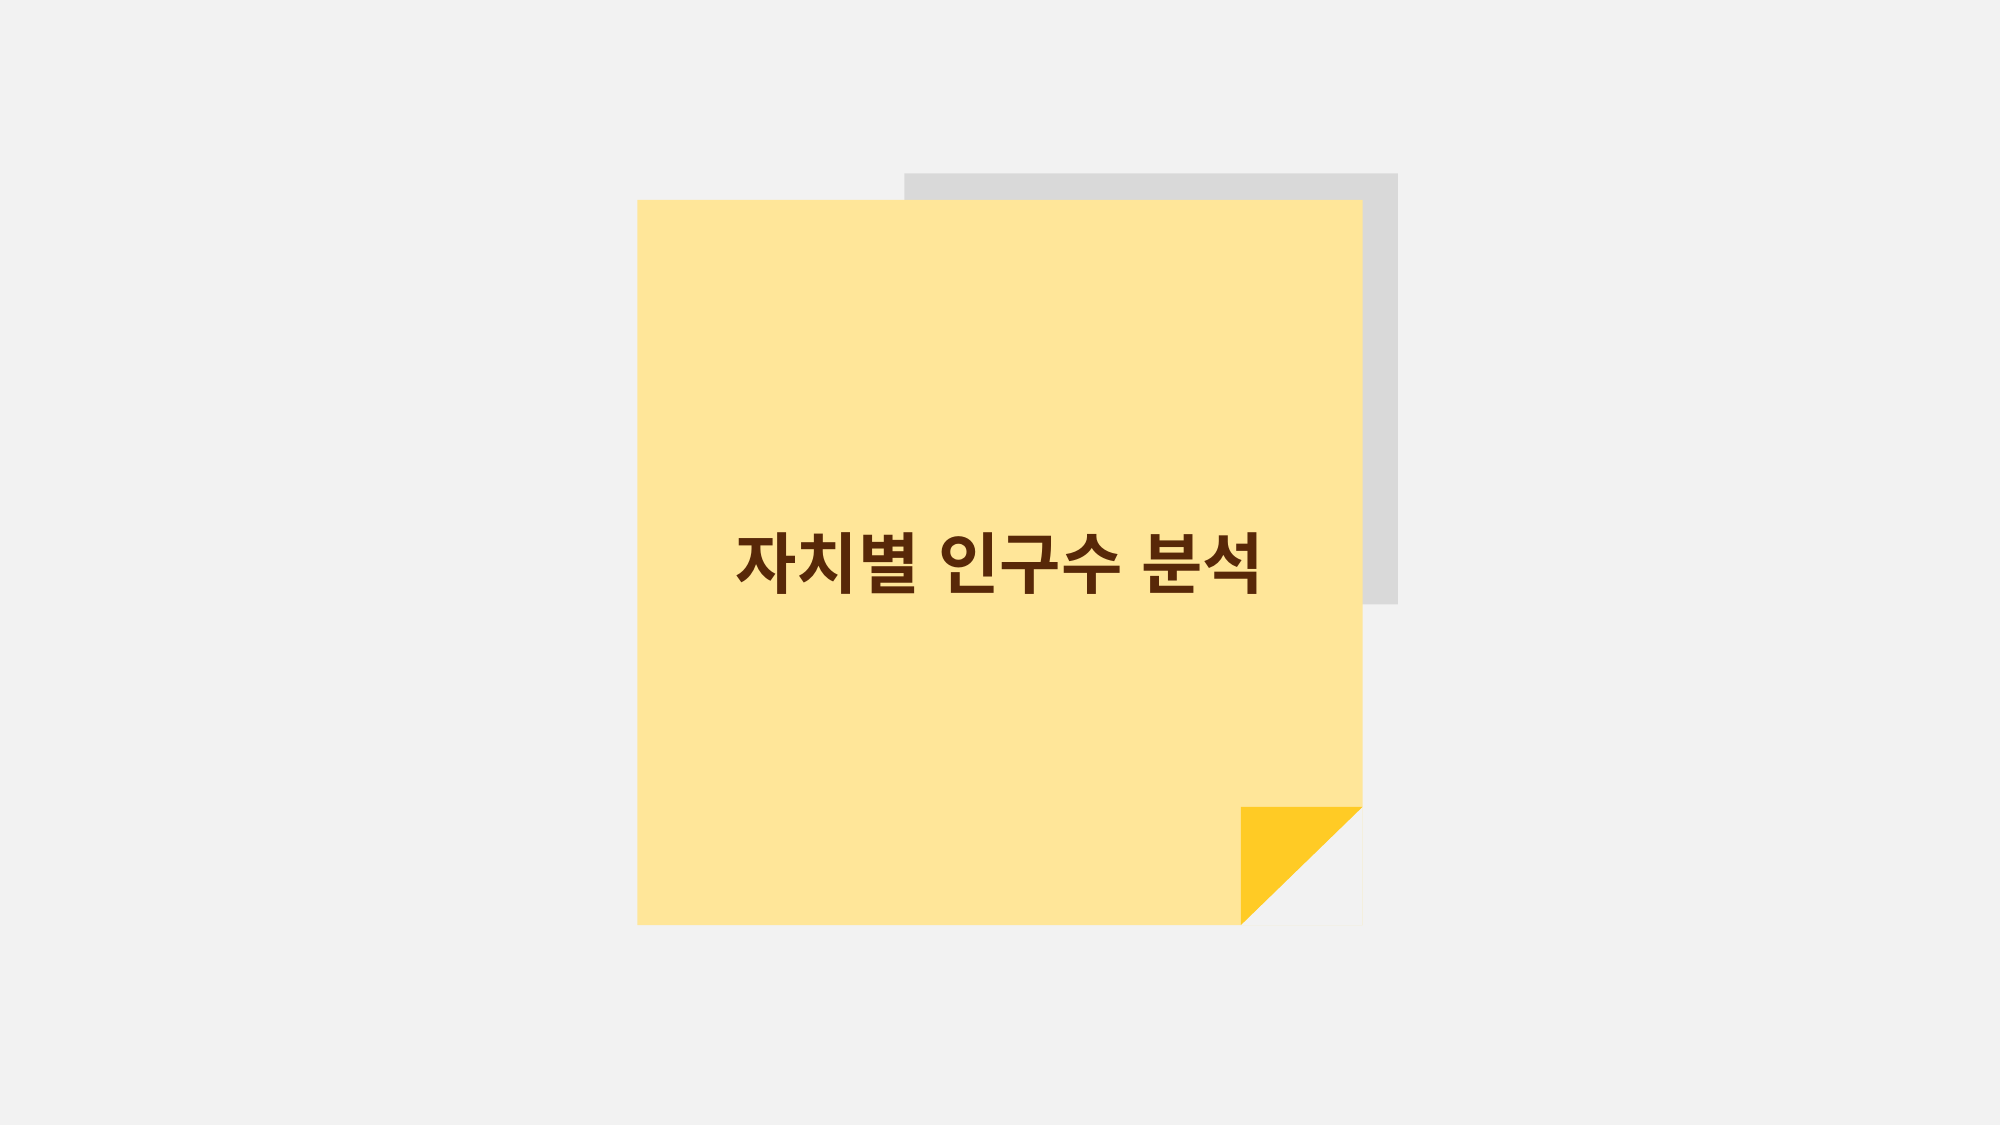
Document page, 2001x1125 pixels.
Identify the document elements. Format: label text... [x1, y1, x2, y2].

text_box 자치별 인구수 분석 [720, 514, 1280, 610]
text_box [636, 199, 1364, 926]
text_box [1242, 808, 1364, 927]
text_box [903, 172, 1399, 605]
text_box [1239, 805, 1366, 928]
